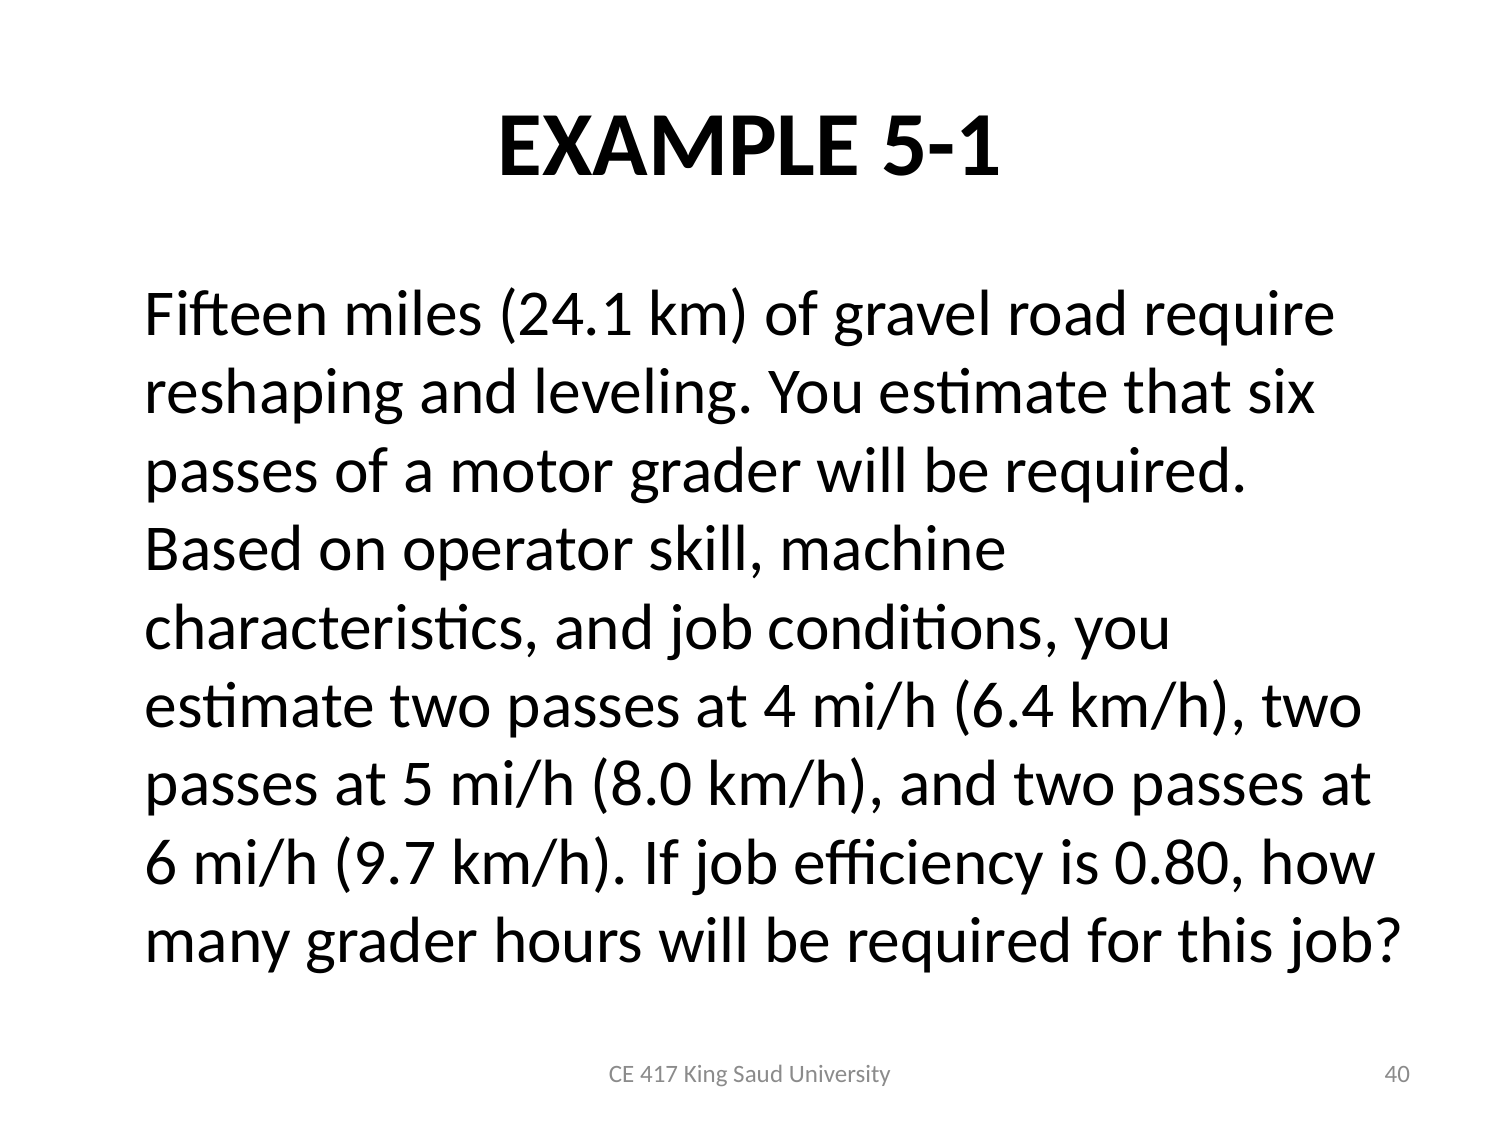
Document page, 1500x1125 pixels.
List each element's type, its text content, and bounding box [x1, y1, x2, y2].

title EXAMPLE 5-1 [75, 45, 1425, 233]
list Fifteen miles (24.1 km) of gravel road require reshaping and leveling. You estimate that six passes of a motor grader will be required. Based on operator skill, machine characteristics, and job conditions, you estimate two passes at 4 mi/h (6.4 km/h), two passes at 5 mi/h (8.0 km/h), and two passes at 6 mi/h (9.7 km/h). If job efficiency is 0.80, how many grader hours will be required for this job? [75, 262, 1425, 1005]
footer CE 417 King Saud University [512, 1042, 988, 1103]
slide_number 40 [1074, 1042, 1425, 1103]
